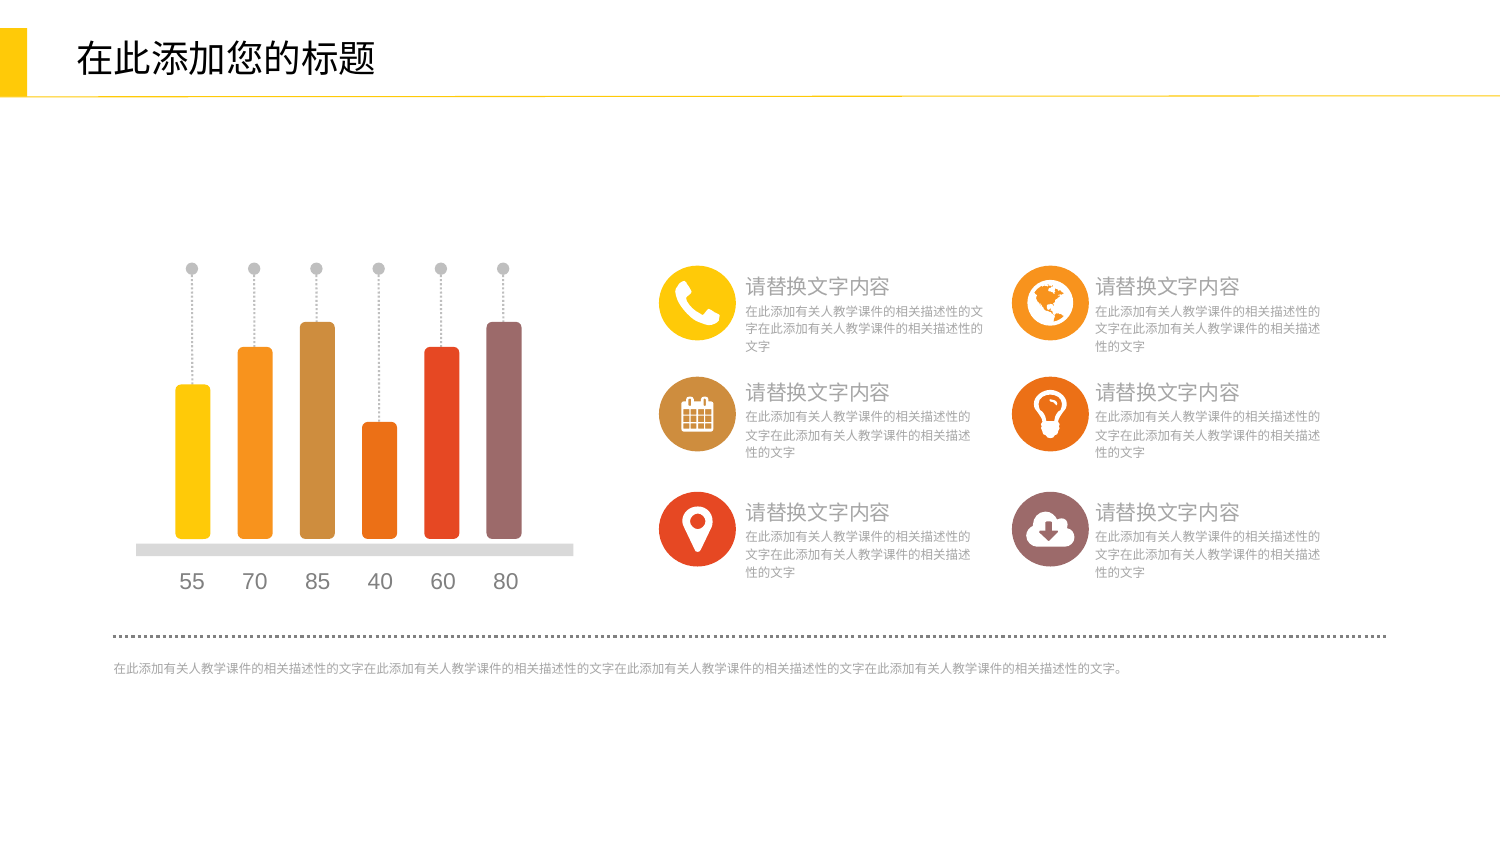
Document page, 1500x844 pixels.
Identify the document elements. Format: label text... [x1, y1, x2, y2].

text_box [361, 268, 398, 540]
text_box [1094, 374, 1333, 462]
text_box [1094, 494, 1333, 581]
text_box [658, 265, 736, 341]
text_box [1011, 491, 1089, 567]
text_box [1011, 265, 1089, 341]
text_box 在此添加有关人教学课件的相关描述性的文字在此添加有关人教学课件的相关描述性的文字在此添加有关人教学课件的相关描述性的文字在此添加有关人教学课件的相关描述性的文字。 [113, 658, 1387, 677]
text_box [658, 376, 736, 452]
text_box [486, 268, 522, 540]
text_box 85 [304, 561, 331, 595]
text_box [1094, 268, 1333, 356]
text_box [1011, 376, 1089, 452]
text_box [175, 268, 211, 540]
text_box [745, 374, 983, 462]
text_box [658, 491, 736, 567]
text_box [299, 268, 335, 540]
text_box 55 [179, 561, 205, 595]
text_box 70 [242, 561, 268, 595]
text_box [135, 543, 574, 557]
text_box 80 [493, 561, 519, 595]
text_box 60 [430, 561, 457, 595]
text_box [745, 268, 990, 356]
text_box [745, 494, 983, 581]
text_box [424, 268, 460, 540]
text_box 40 [367, 561, 394, 595]
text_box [237, 268, 273, 540]
